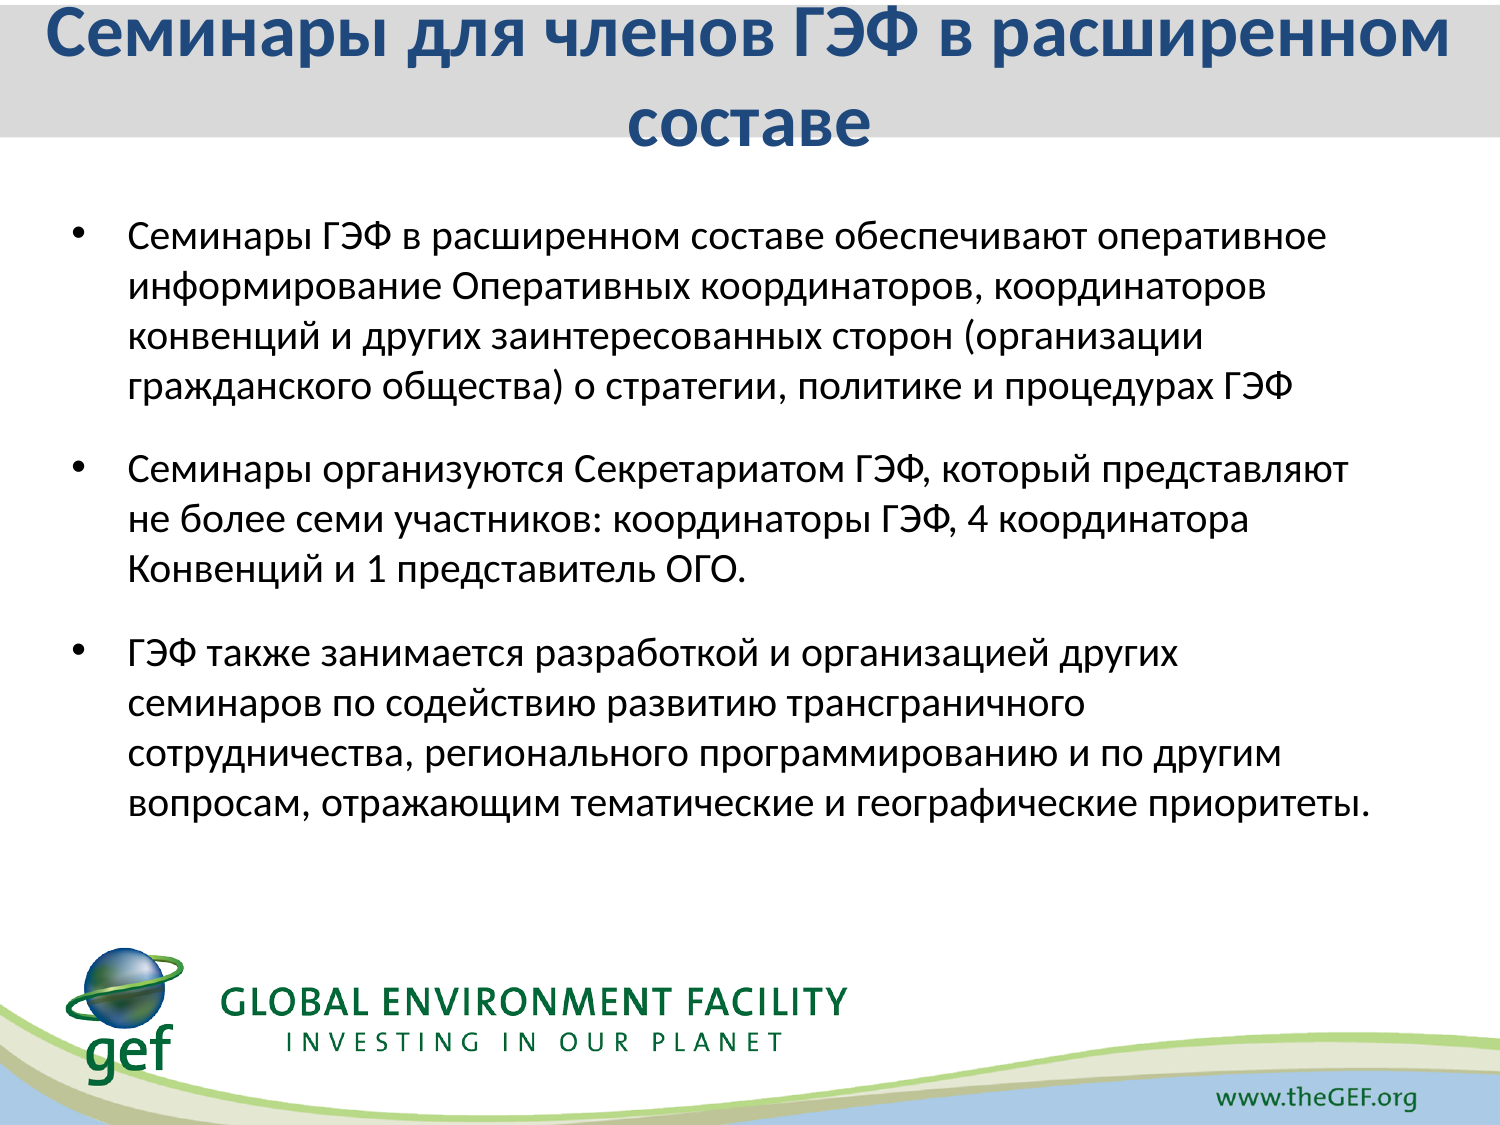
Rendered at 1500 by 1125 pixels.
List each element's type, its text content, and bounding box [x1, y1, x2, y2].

list Семинары ГЭФ в расширенном составе обеспечивают оперативное информирование Оперативных координаторов, координаторов конвенций и других заинтересованных сторон (организации гражданского общества) о стратегии, политике и процедурах ГЭФ Семинары организуются Секретариатом ГЭФ, который представляют не более семи участников: координаторы ГЭФ, 4 координатора Конвенций и 1 представитель ОГО. ГЭФ также занимается разработкой и организацией других семинаров по содействию развитию трансграничного сотрудничества, регионального программированию и по другим вопросам, отражающим тематические и географические приоритеты. [56, 199, 1388, 901]
picture [0, 920, 1500, 1125]
title Семинары для членов ГЭФ в расширенном составе [0, 4, 1500, 138]
